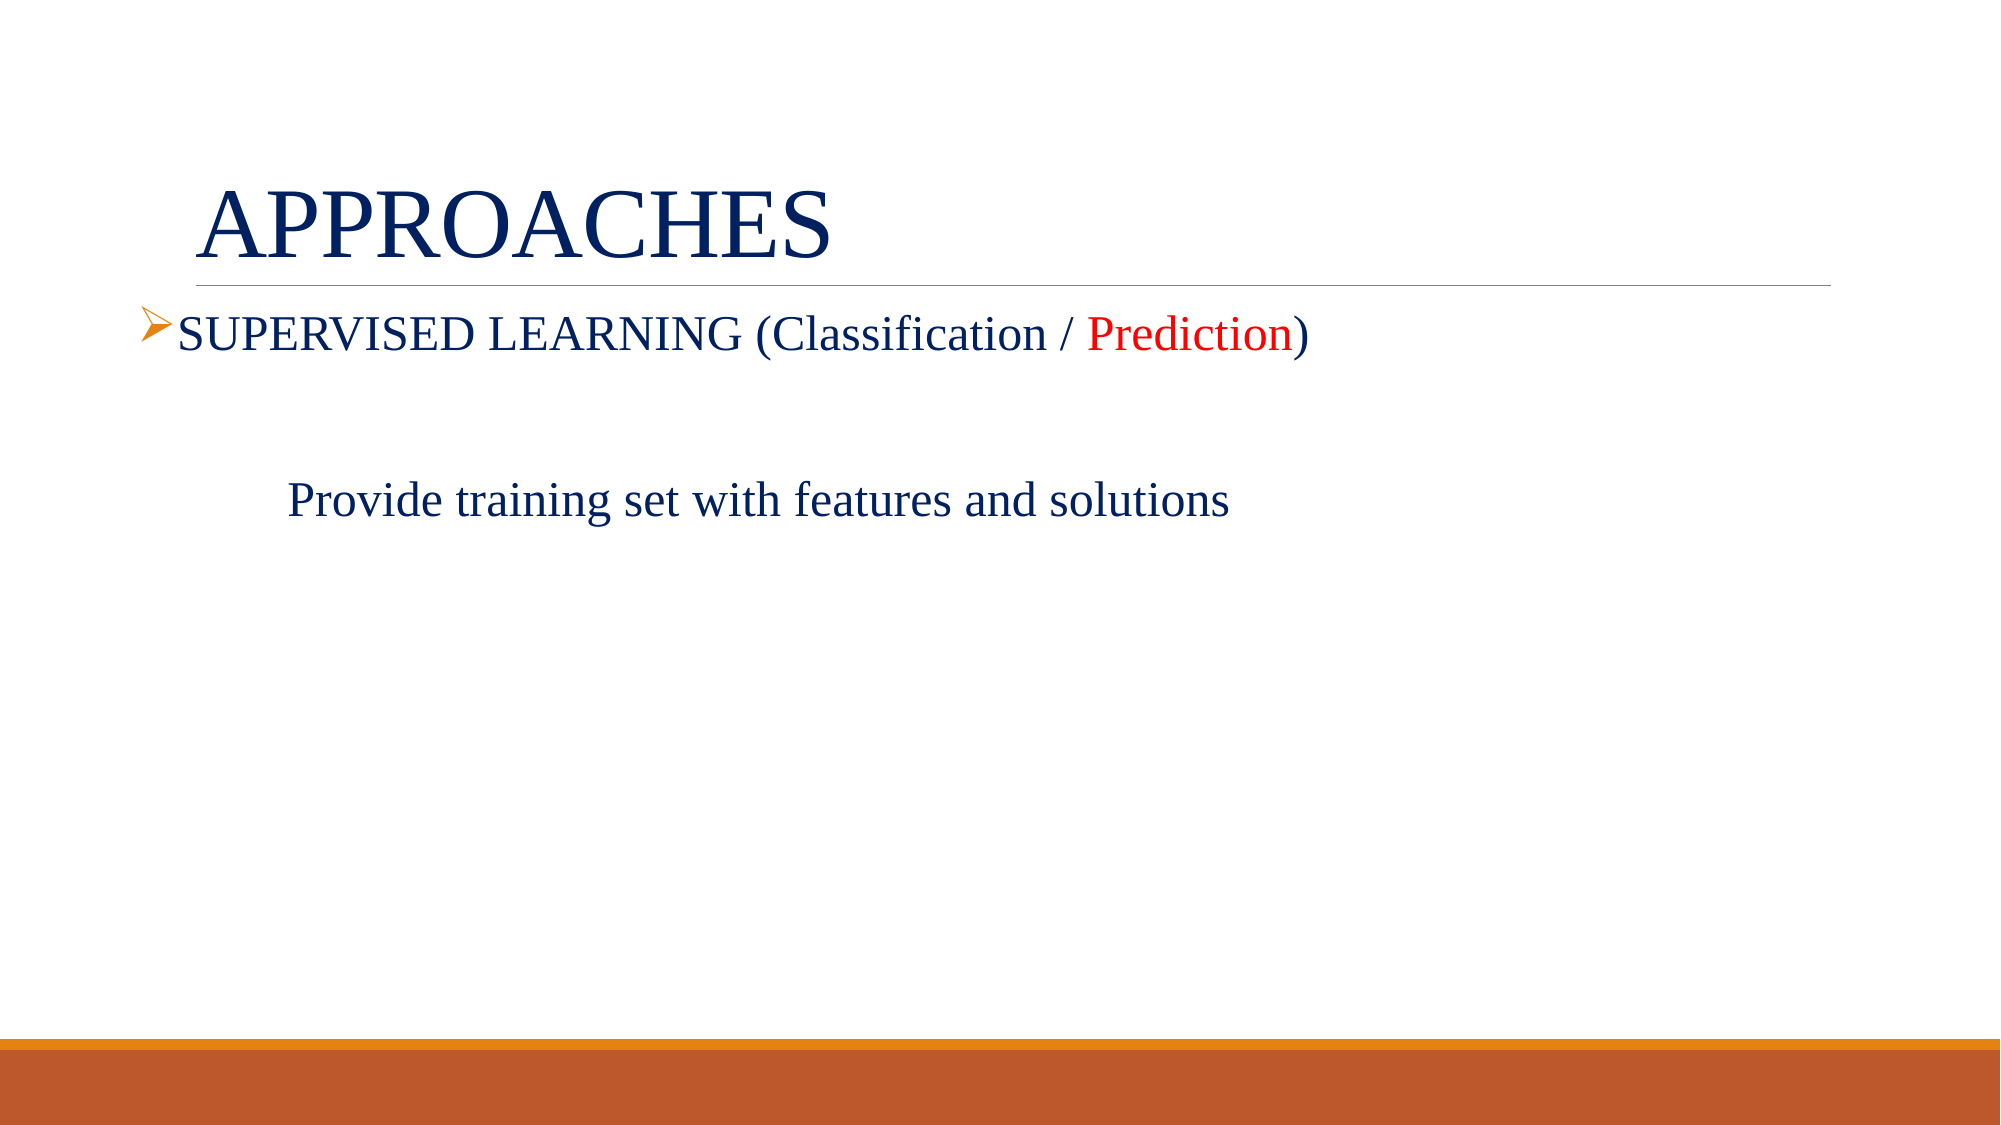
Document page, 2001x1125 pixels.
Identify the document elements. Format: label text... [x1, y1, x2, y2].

title APPROACHES [180, 47, 1830, 285]
list SUPERVISED LEARNING (Classification / Prediction) Provide training set with features and solutions [137, 299, 1863, 1046]
